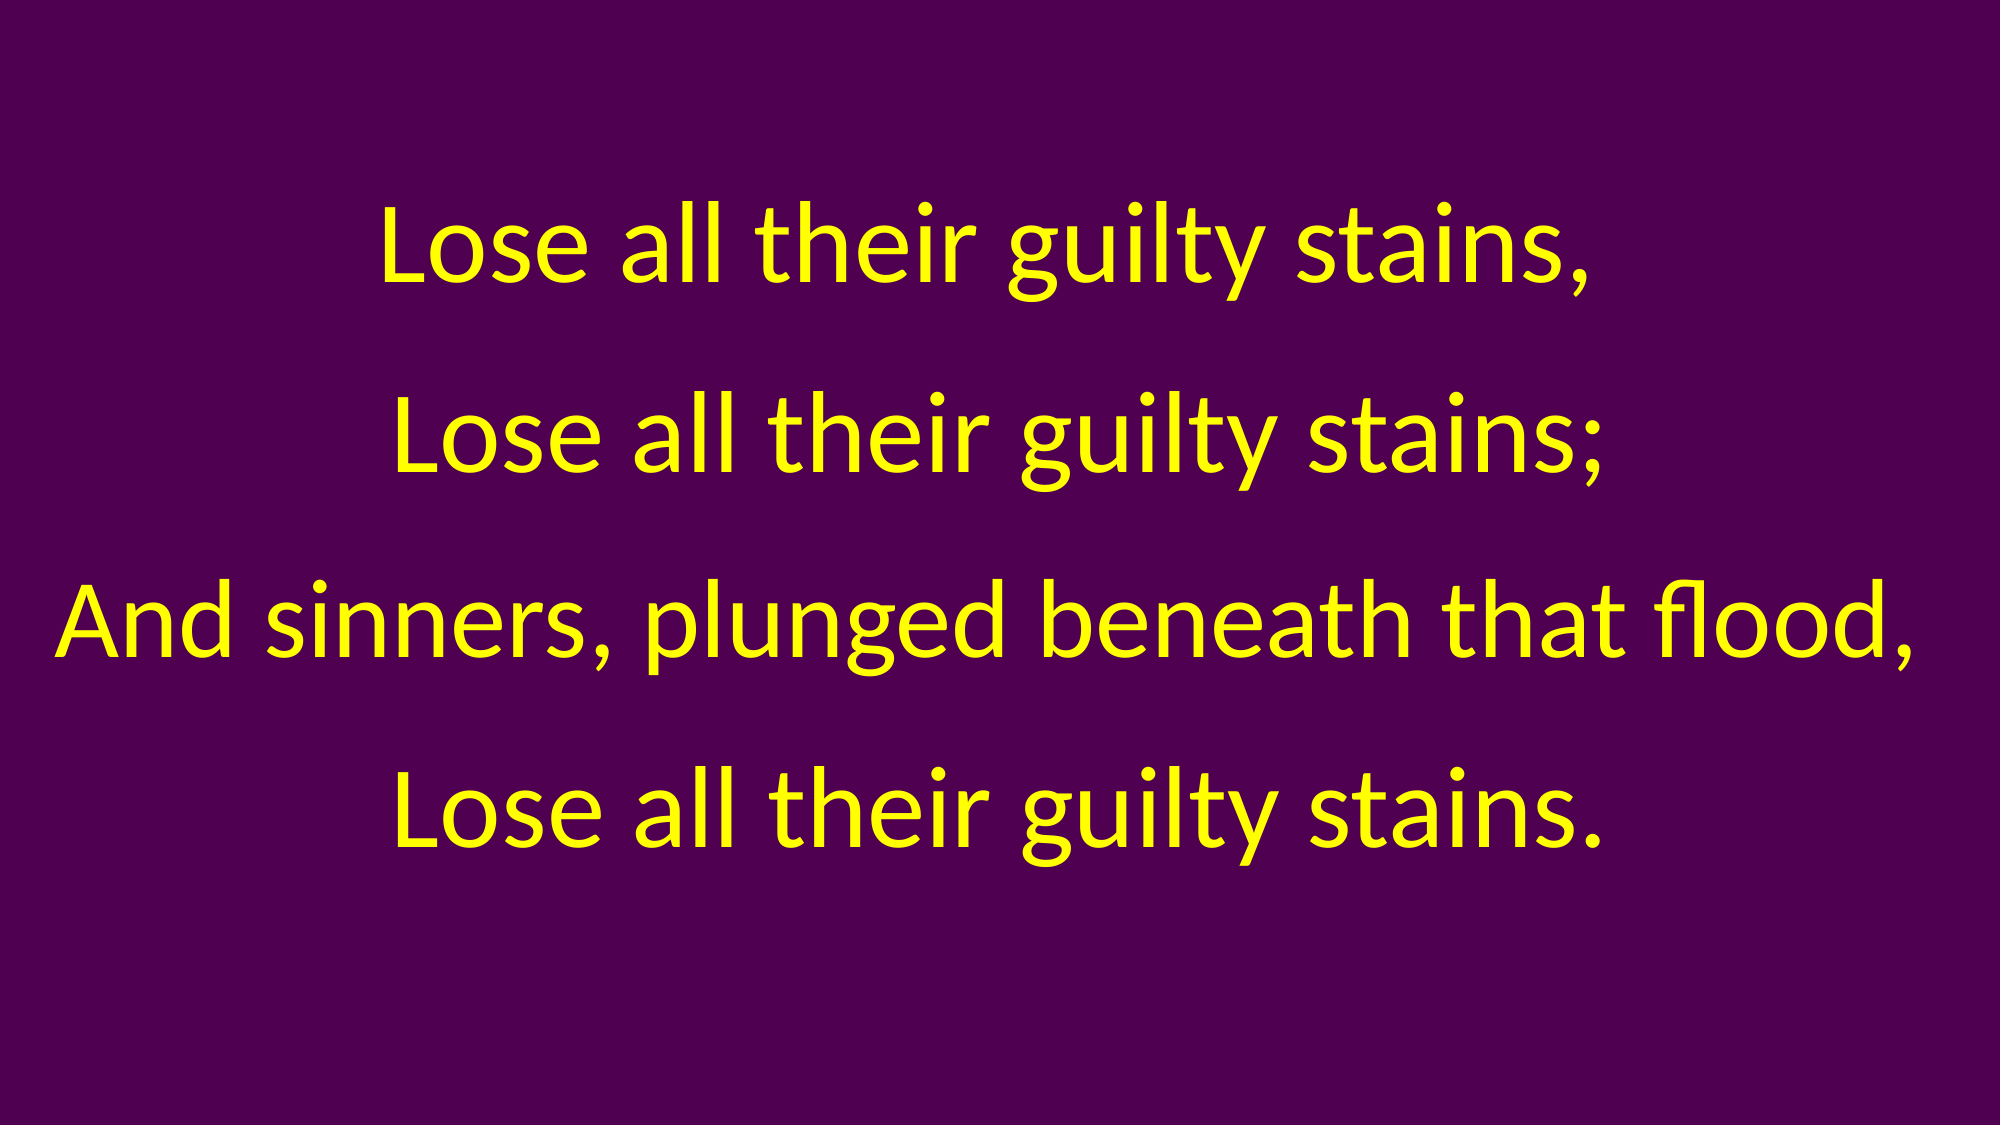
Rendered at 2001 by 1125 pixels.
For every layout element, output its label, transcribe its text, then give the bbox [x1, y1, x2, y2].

text_box Lose all their guilty stains, Lose all their guilty stains; And sinners, plunged beneath that flood, Lose all their guilty stains. [0, 158, 2000, 878]
